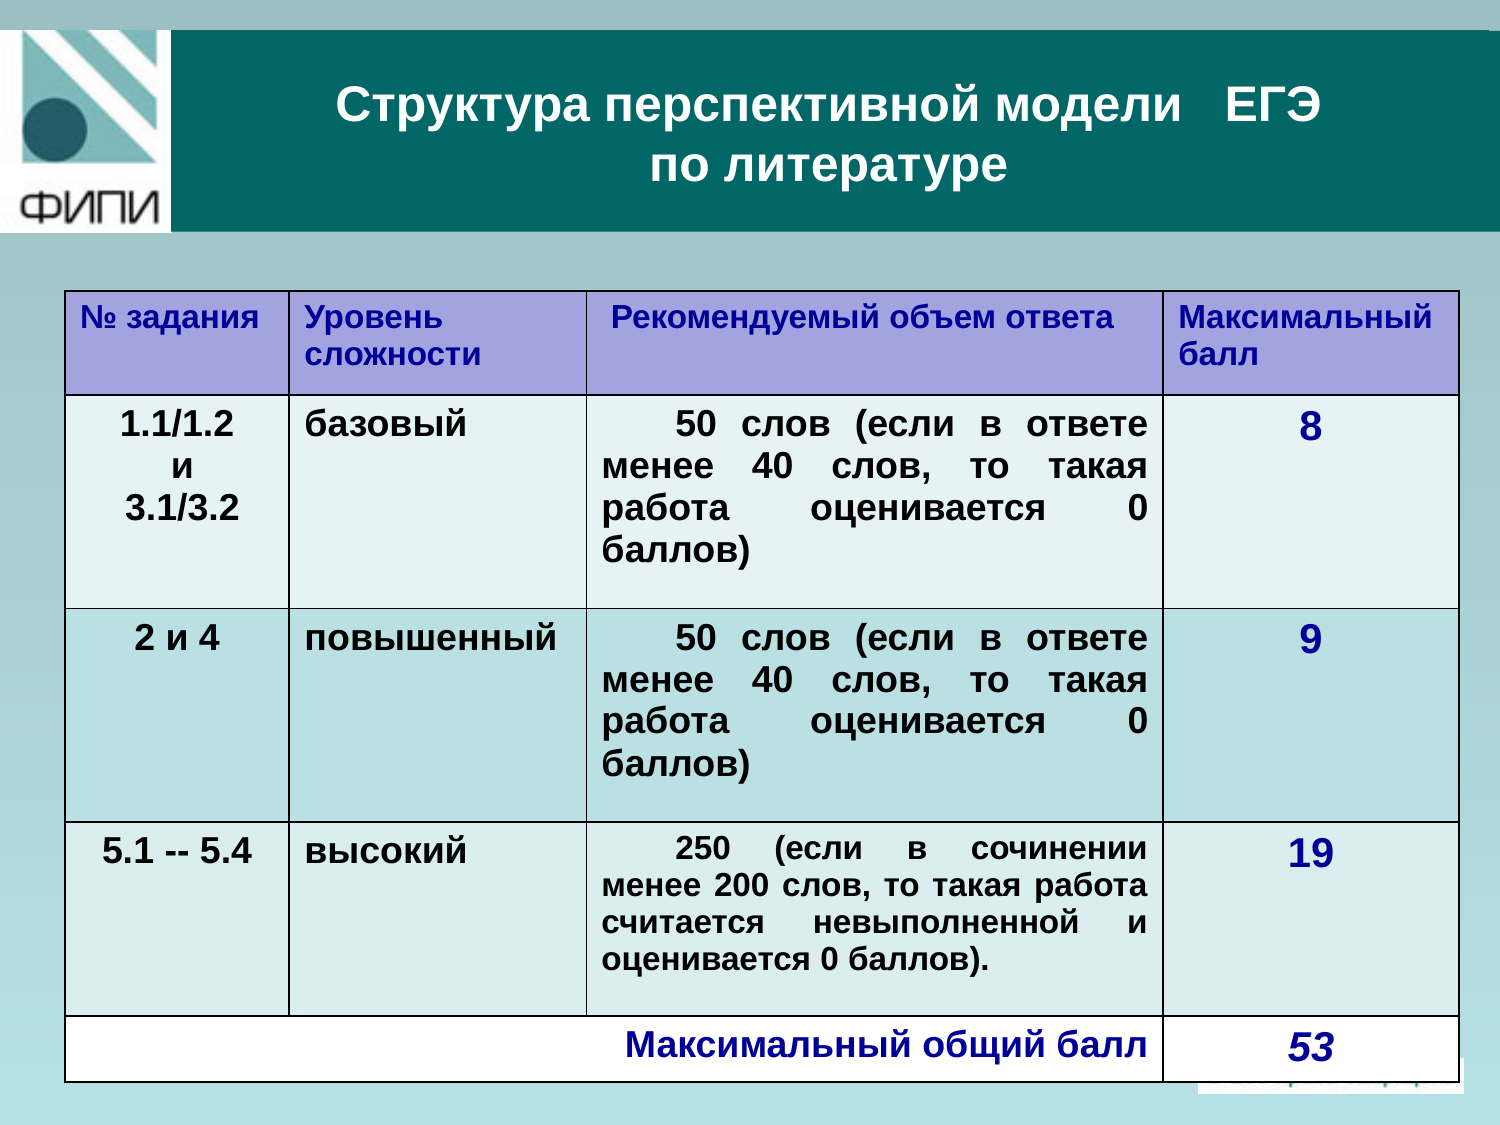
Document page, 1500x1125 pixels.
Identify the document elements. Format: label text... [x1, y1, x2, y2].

table_cell 50 слов (если в ответе менее 40 слов, то такая работа оценивается 0 баллов) [587, 609, 1162, 821]
picture [1198, 1058, 1464, 1094]
table_cell 50 слов (если в ответе менее 40 слов, то такая работа оценивается 0 баллов) [587, 396, 1162, 608]
table_cell базовый [290, 396, 586, 608]
table_cell 5.1 -- 5.4 [66, 823, 288, 1015]
table_cell 2 и 4 [66, 609, 288, 821]
table_cell 250 (если в сочинении менее 200 слов, то такая работа считается невыполненной и оценивается 0 баллов). [587, 823, 1162, 1015]
table_header № задания [66, 292, 288, 394]
table_cell высокий [290, 823, 586, 1015]
picture [0, 30, 172, 233]
table_cell 1.1/1.2 и 3.1/3.2 [66, 396, 288, 608]
title Структура перспективной модели ЕГЭ по литературе [171, 30, 1500, 232]
table_cell 53 [1164, 1017, 1458, 1081]
table_header Максимальный балл [1164, 292, 1458, 394]
table_header Уровень сложности [290, 292, 586, 394]
table_cell повышенный [290, 609, 586, 821]
table_cell 19 [1164, 823, 1458, 1015]
table_cell Максимальный общий балл [66, 1017, 1162, 1081]
table_cell 9 [1164, 609, 1458, 821]
table_header Рекомендуемый объем ответа [587, 292, 1162, 394]
table_cell 8 [1164, 396, 1458, 608]
